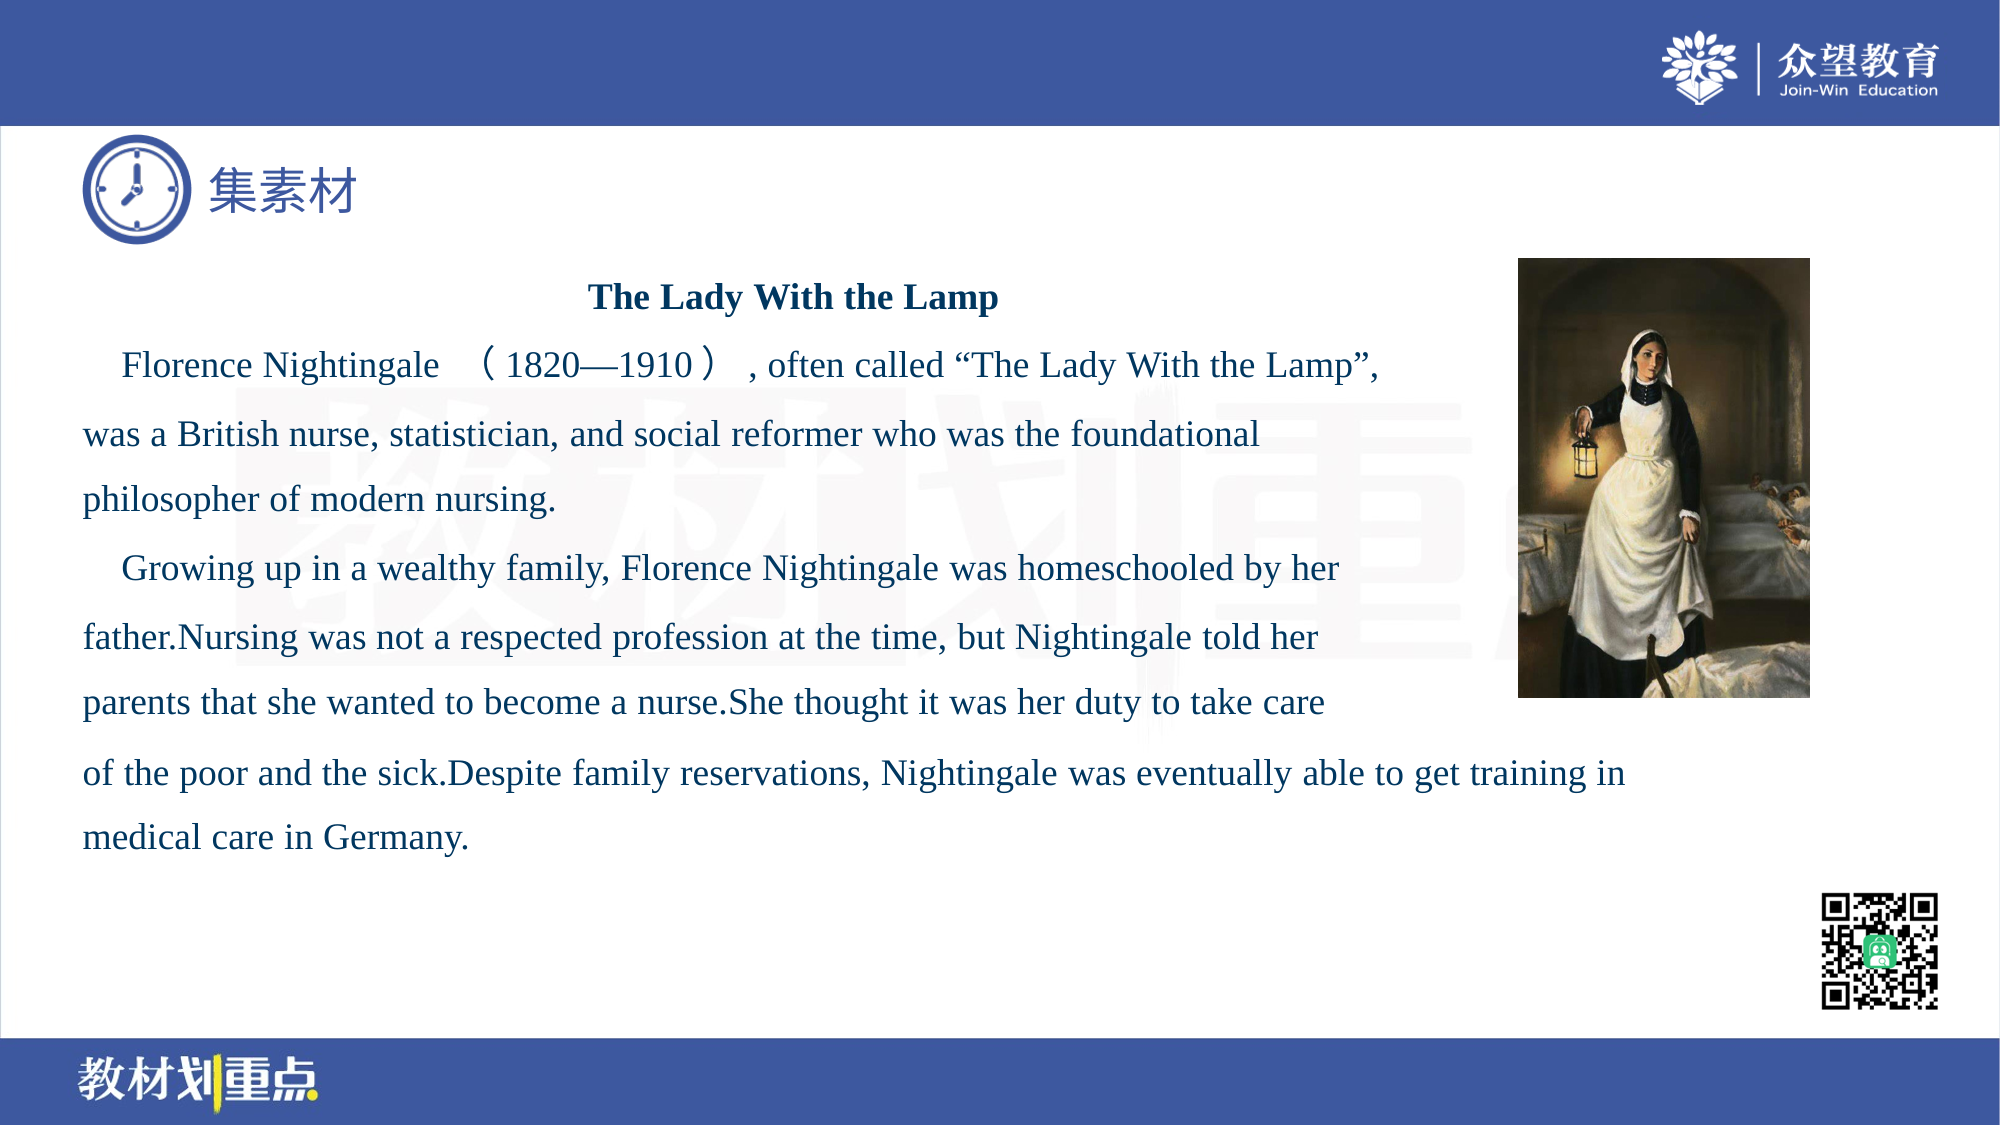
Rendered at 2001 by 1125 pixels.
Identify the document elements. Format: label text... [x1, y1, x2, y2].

text_box of the poor and the sick.Despite family reservations, Nightingale was eventually able to get training in medical care in Germany. [82, 723, 1817, 851]
text_box The Lady With the Lamp Florence Nightingale （1820—1910）, often called “The Lady With the Lamp”, was a British nurse, statistician, and social reformer who was the foundational philosopher of modern nursing. [82, 247, 1505, 512]
picture [0, 0, 2000, 1125]
text_box Growing up in a wealthy family, Florence Nightingale was homeschooled by her father.Nursing was not a respected profession at the time, but Nightingale told her parents that she wanted to become a nurse.She thought it was her duty to take care [82, 519, 1505, 715]
